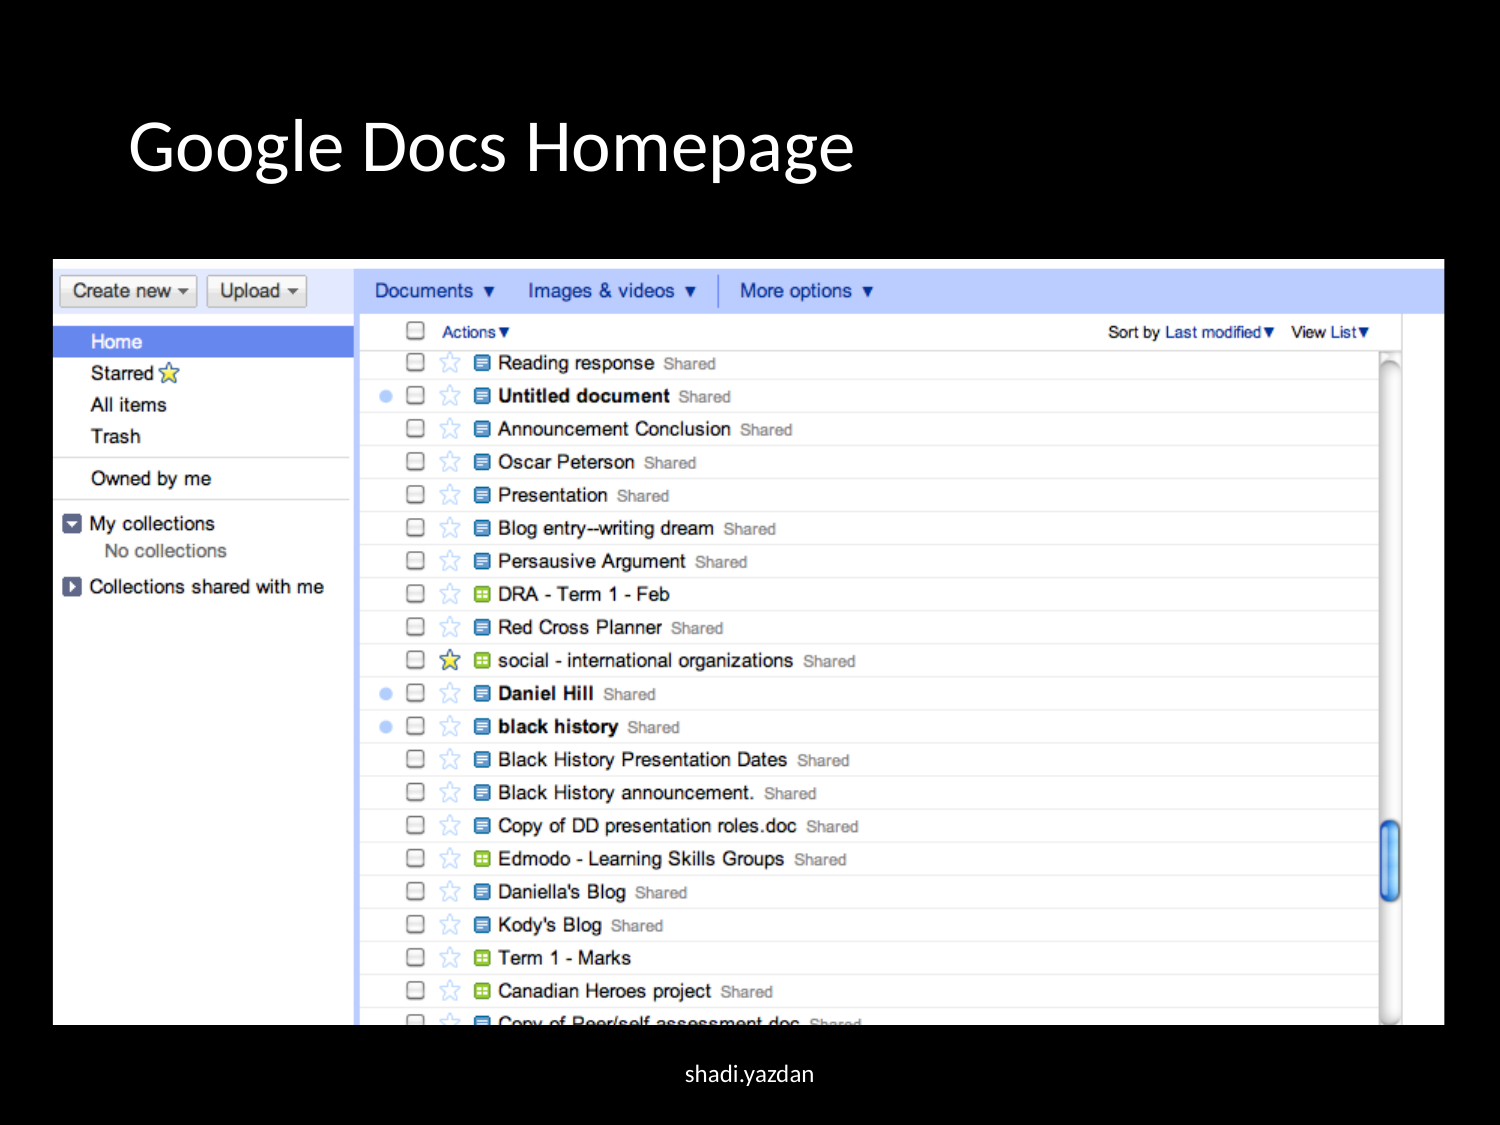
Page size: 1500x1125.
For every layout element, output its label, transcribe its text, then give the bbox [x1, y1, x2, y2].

text_box Google Docs Homepage [113, 88, 1370, 194]
footer shadi.yazdan [512, 1042, 988, 1103]
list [52, 259, 1445, 1026]
